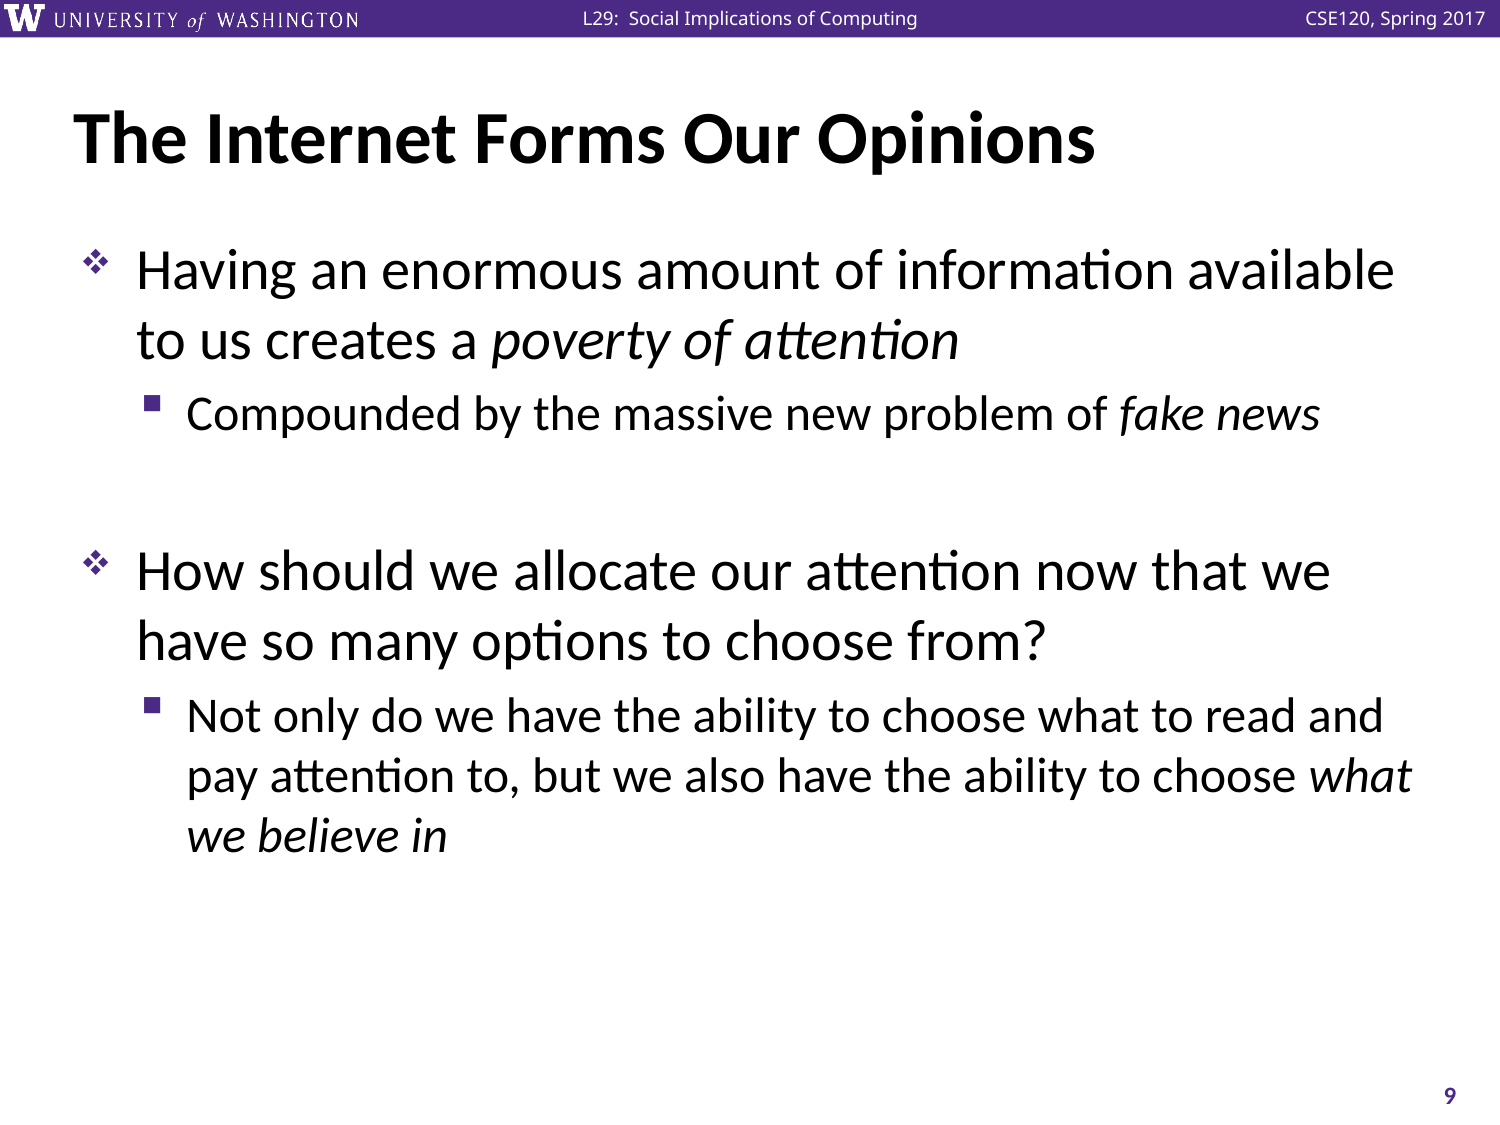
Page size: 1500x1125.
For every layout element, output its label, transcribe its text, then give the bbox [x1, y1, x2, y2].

slide_number 9 [1400, 1065, 1500, 1125]
list Having an enormous amount of information available to us creates a poverty of attention Compounded by the massive new problem of fake news How should we allocate our attention now that we have so many options to choose from? Not only do we have the ability to choose what to read and pay attention to, but we also have the ability to choose what we believe in [64, 223, 1438, 1040]
picture [4, 4, 358, 32]
title The Internet Forms Our Opinions [58, 71, 1438, 197]
